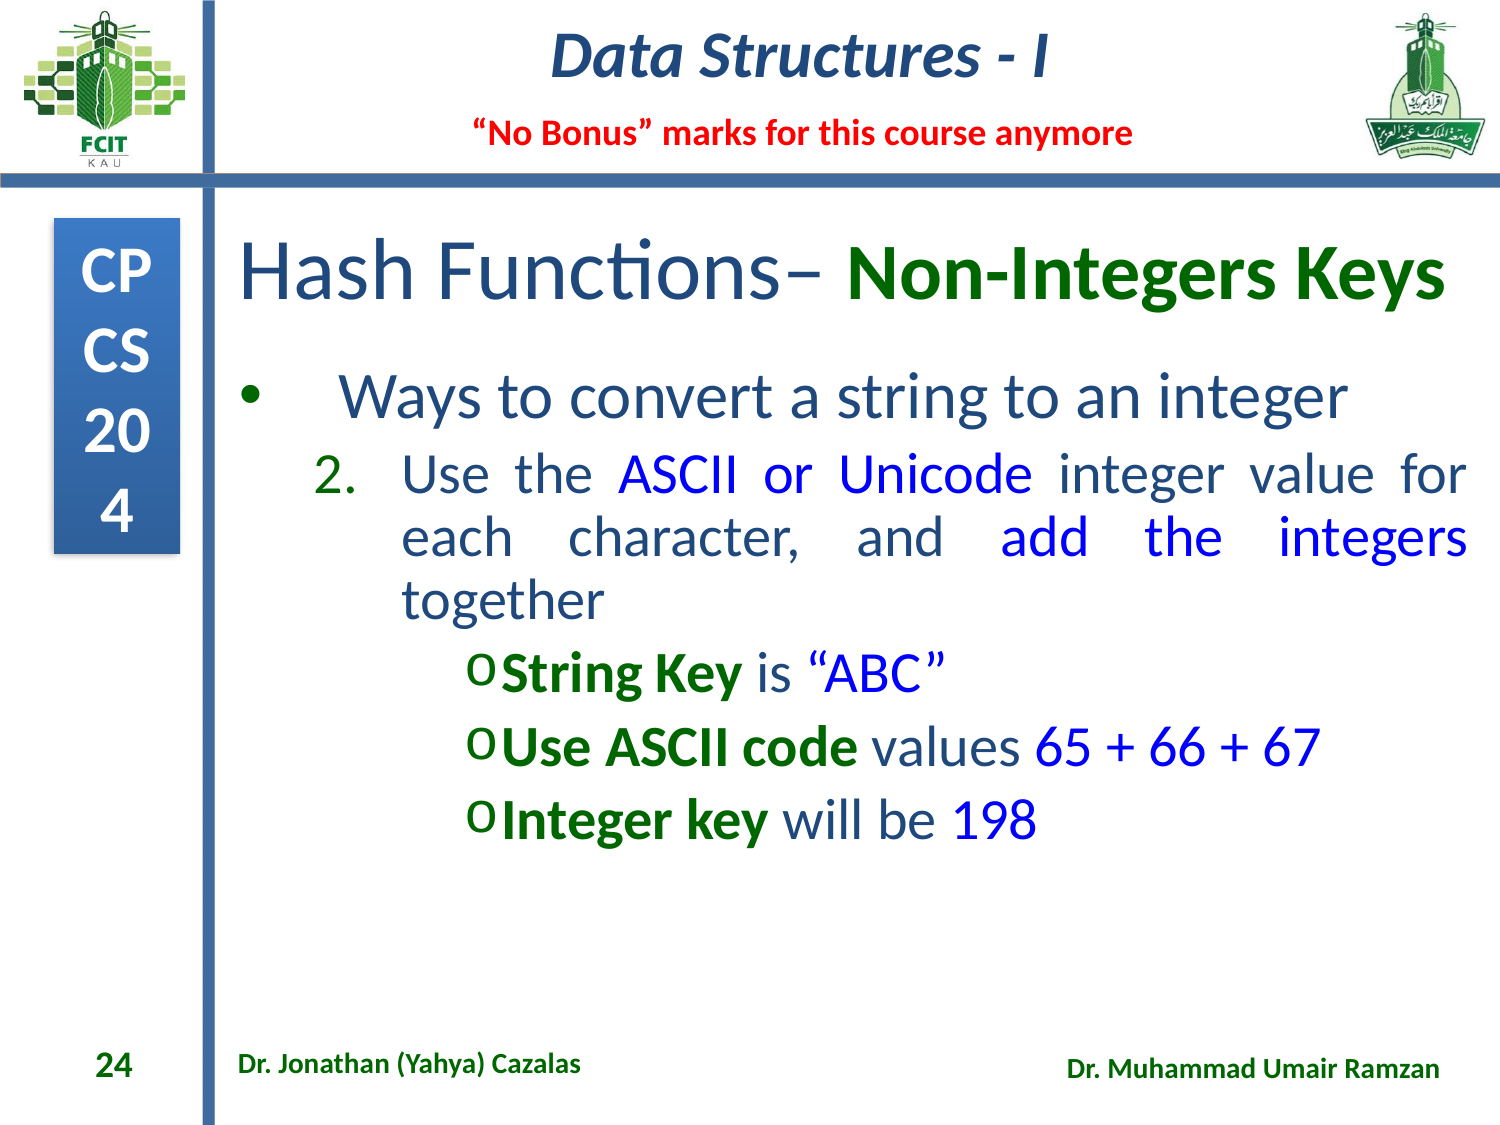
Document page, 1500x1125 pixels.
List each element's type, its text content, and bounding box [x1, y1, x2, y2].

title Hash Functions– Non-Integers Keys [223, 204, 1484, 337]
slide_number 24 [35, 1032, 193, 1092]
list Ways to convert a string to an integer Use the ASCII or Unicode integer value for each character, and add the integers together String Key is “ABC” Use ASCII code values 65 + 66 + 67 Integer key will be 198 [223, 353, 1484, 1014]
picture [1361, 11, 1487, 162]
picture [24, 6, 185, 167]
